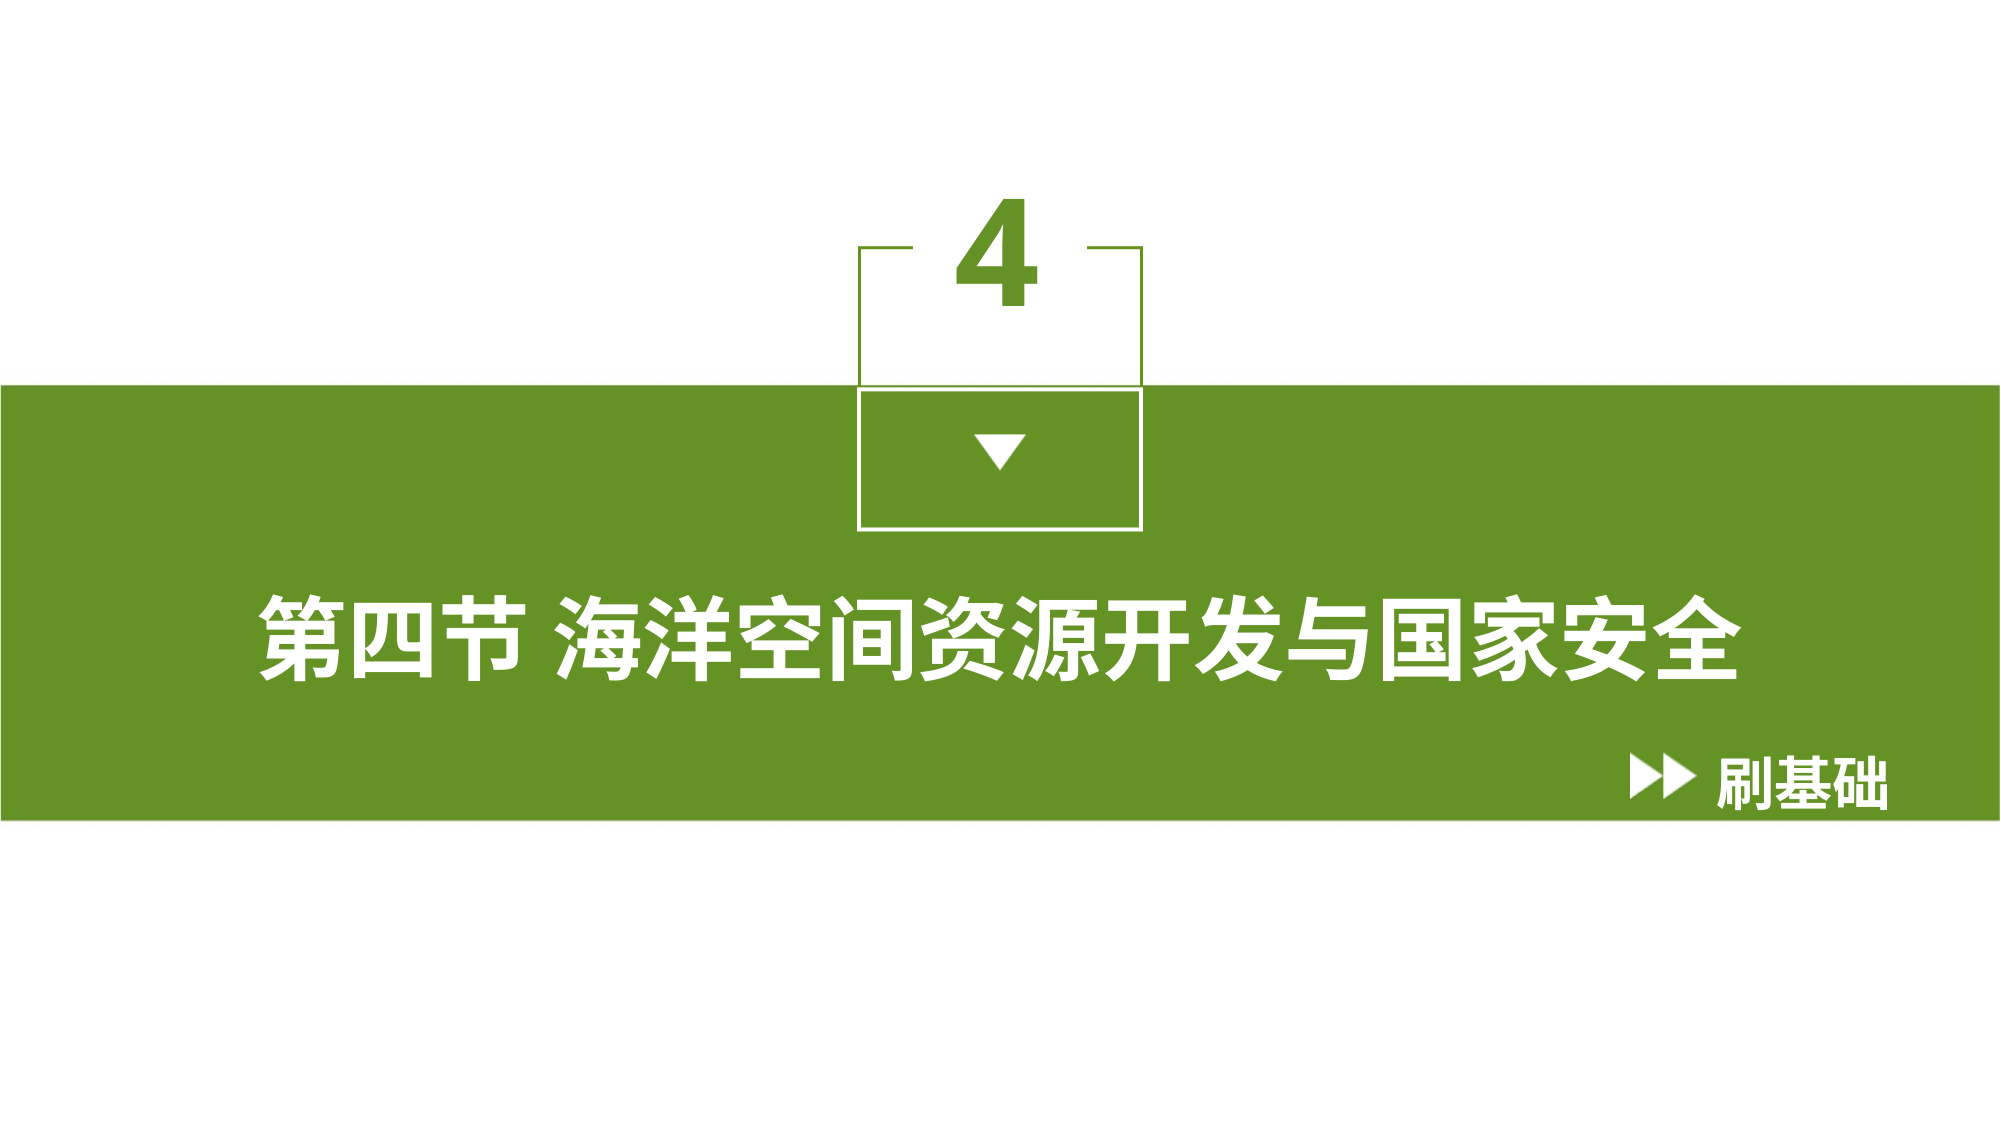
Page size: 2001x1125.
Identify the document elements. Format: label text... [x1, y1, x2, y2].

picture [0, 699, 2000, 1125]
text_box 4 [865, 148, 1130, 345]
picture [0, 0, 2000, 572]
text_box 第四节 海洋空间资源开发与国家安全 [0, 572, 2000, 699]
text_box 刷基础 [1715, 718, 1997, 812]
